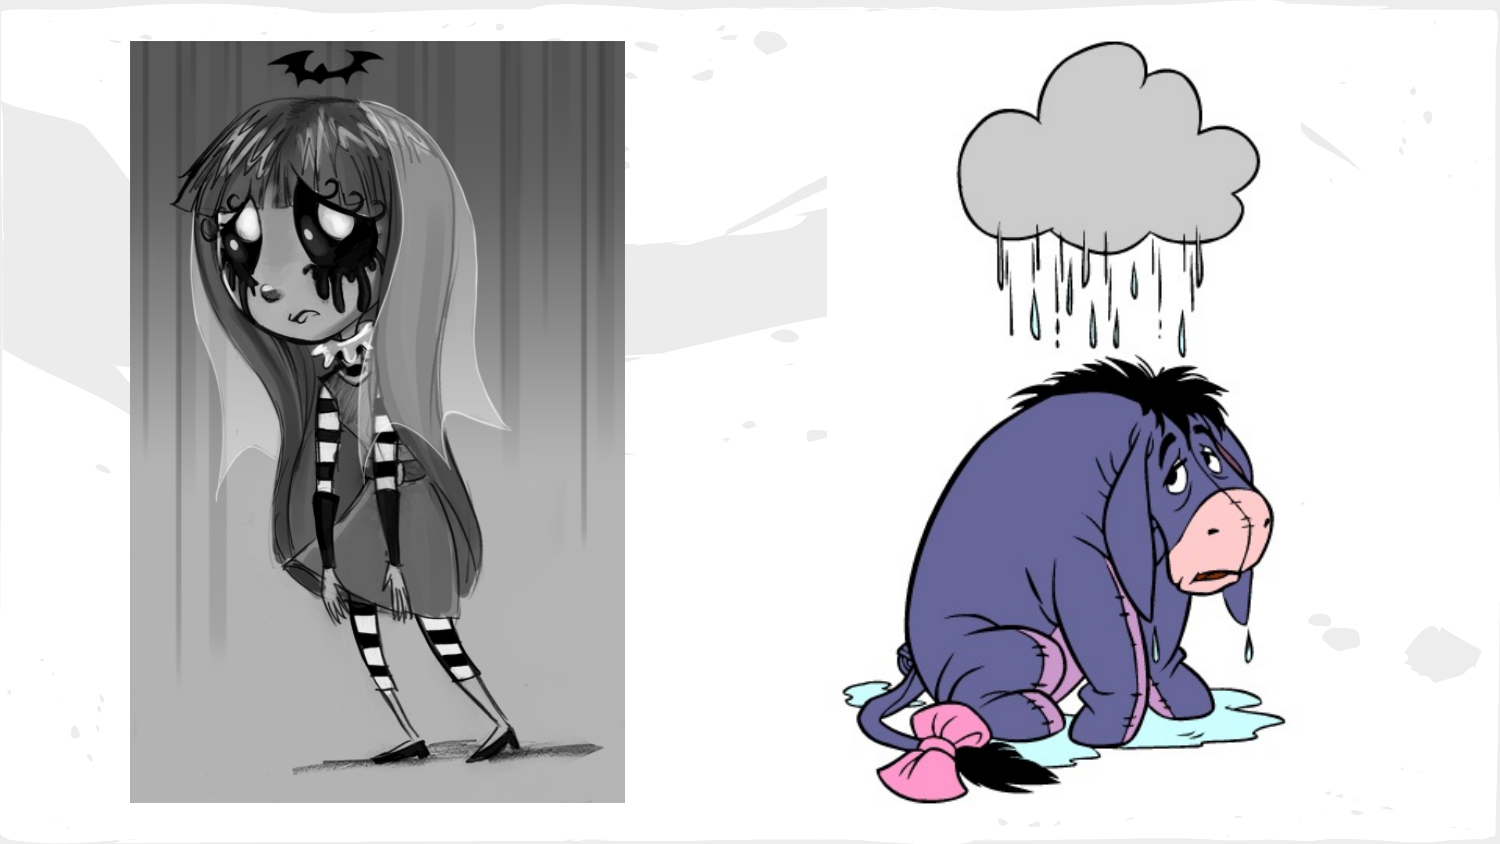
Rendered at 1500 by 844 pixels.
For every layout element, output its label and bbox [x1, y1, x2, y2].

picture [827, 30, 1302, 813]
picture [130, 41, 626, 803]
